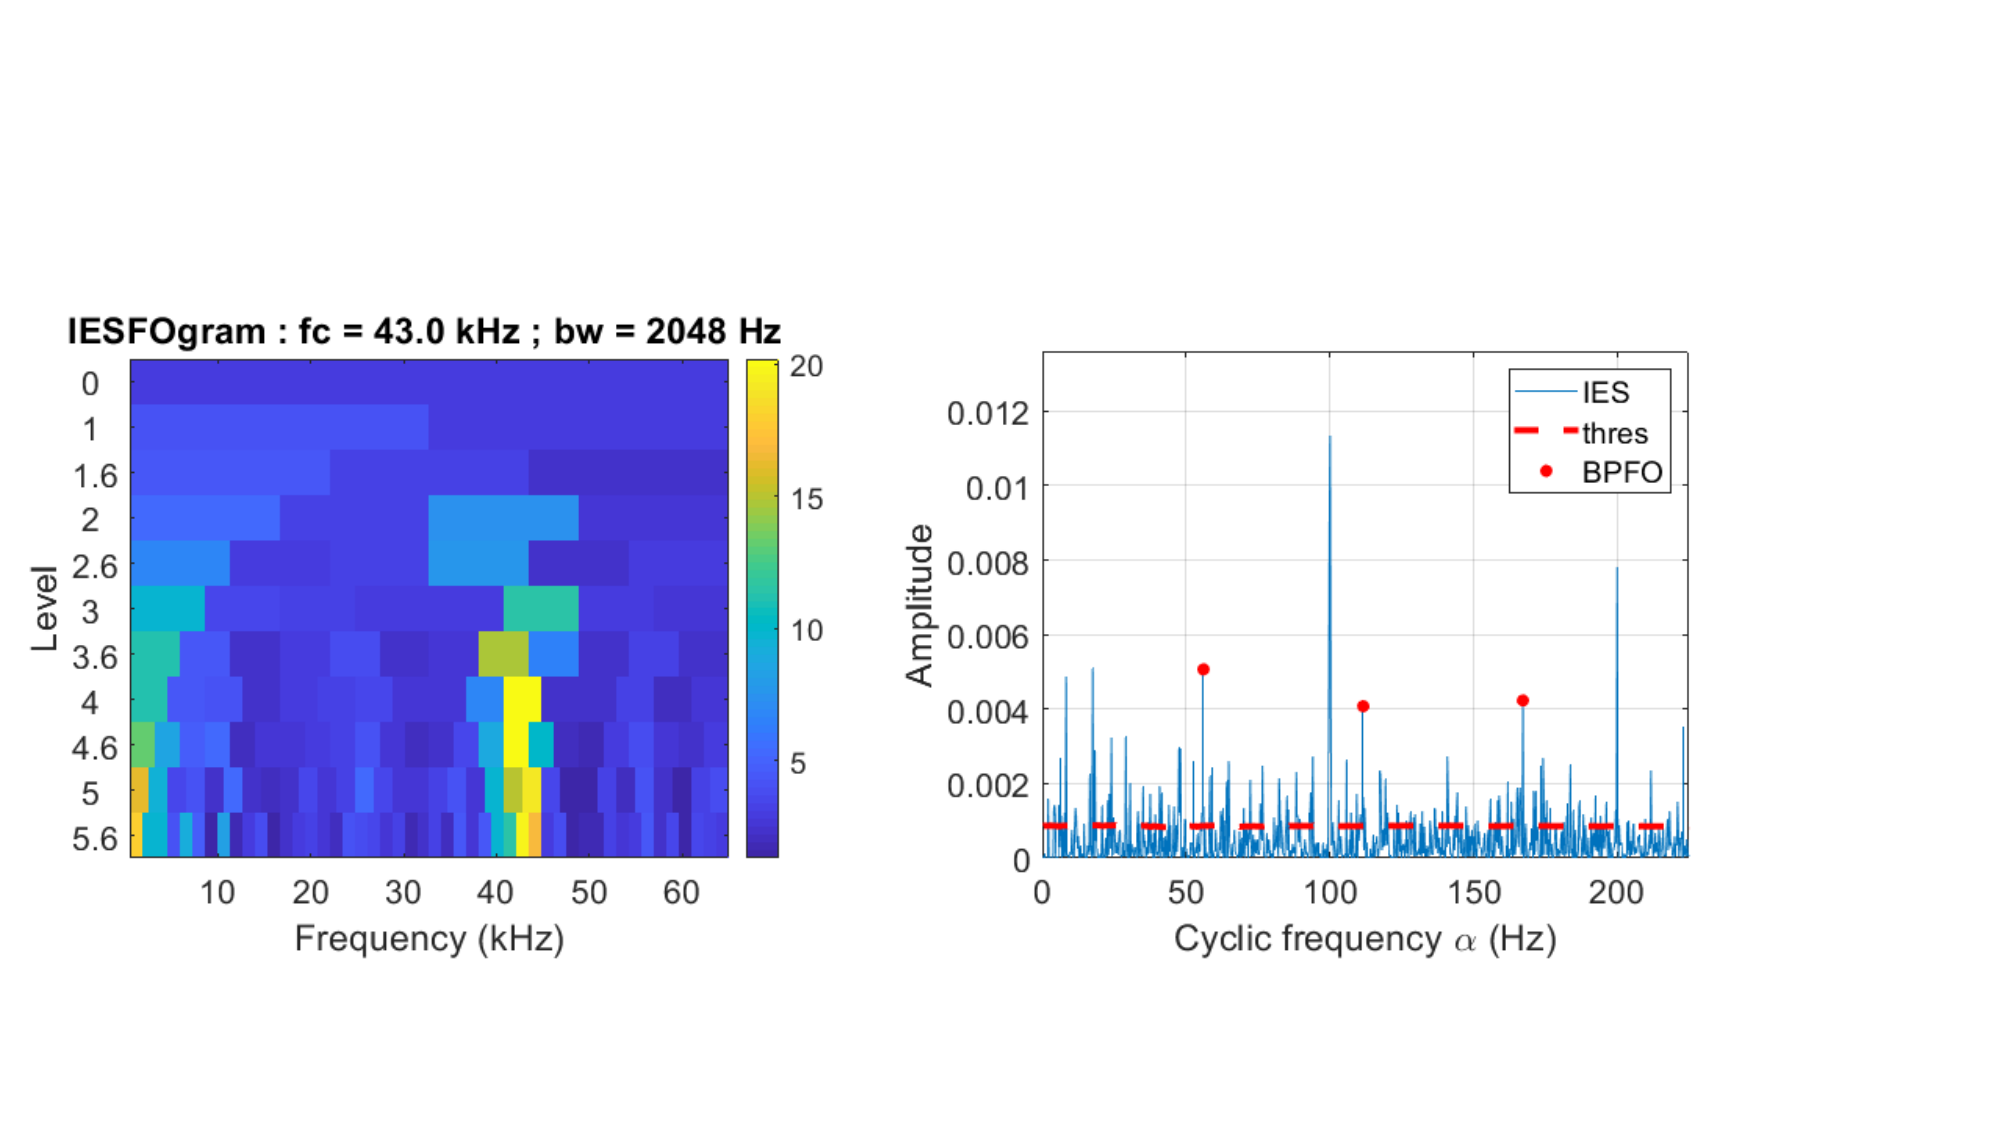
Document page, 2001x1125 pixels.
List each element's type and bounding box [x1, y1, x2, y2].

picture [19, 303, 1772, 960]
